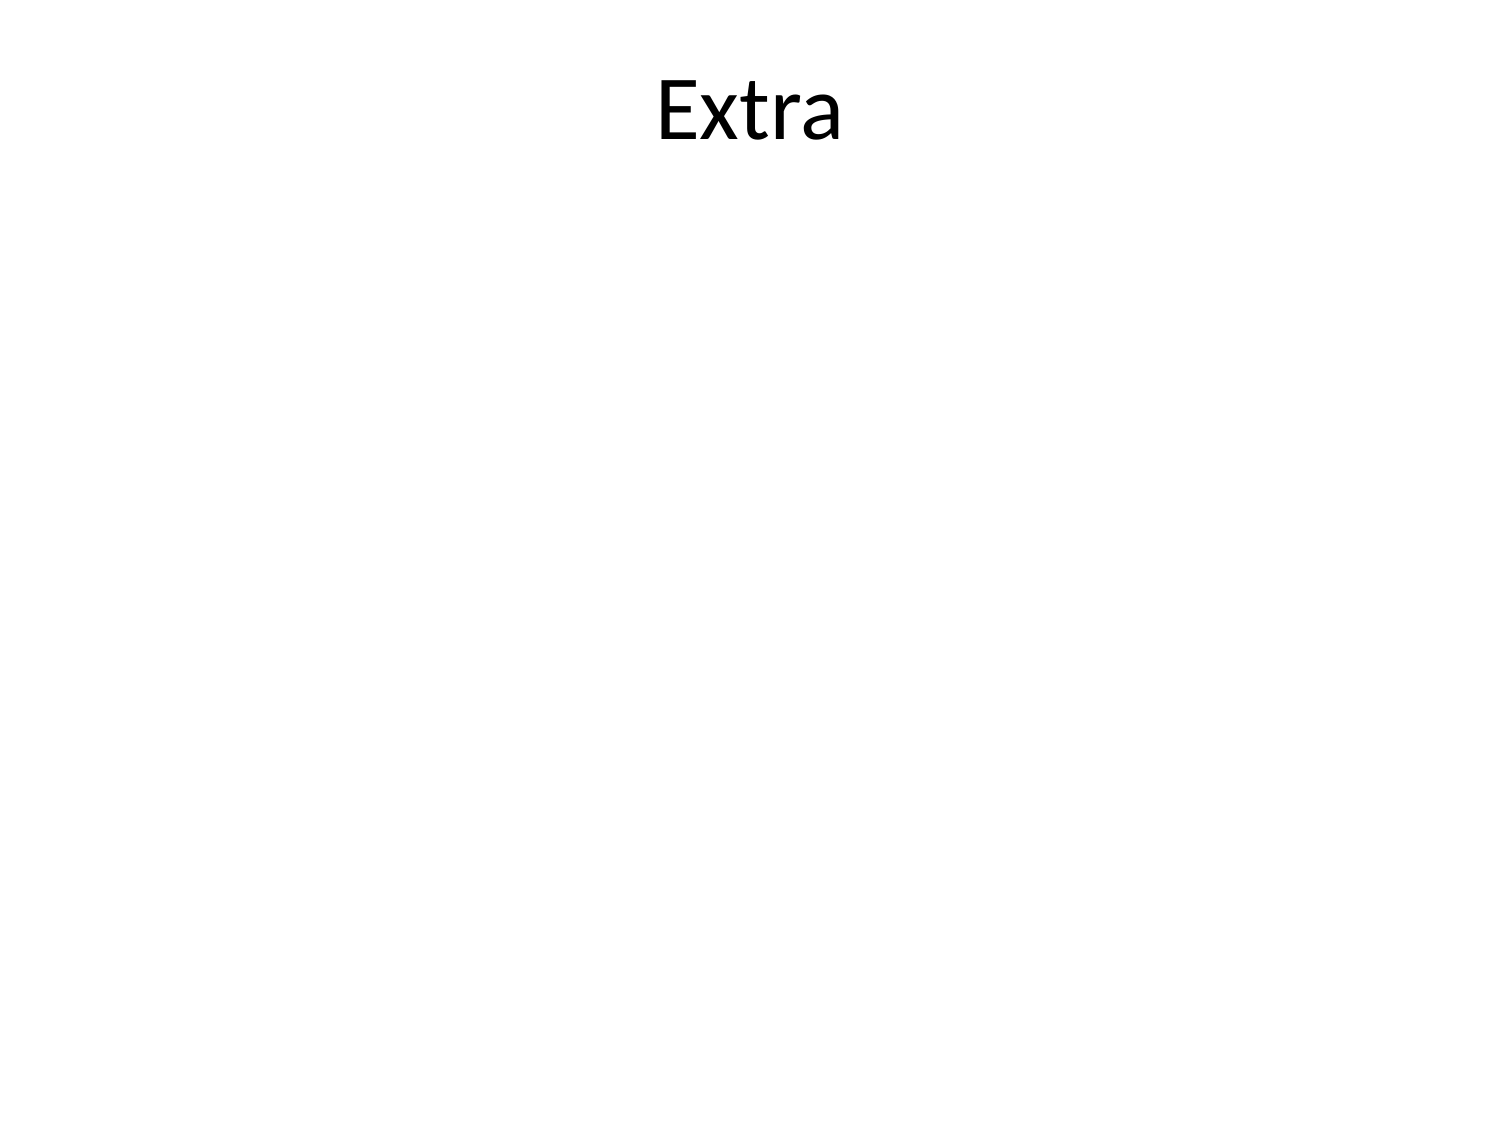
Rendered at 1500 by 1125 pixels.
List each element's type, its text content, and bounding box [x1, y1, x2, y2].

title Extra [75, 45, 1425, 161]
